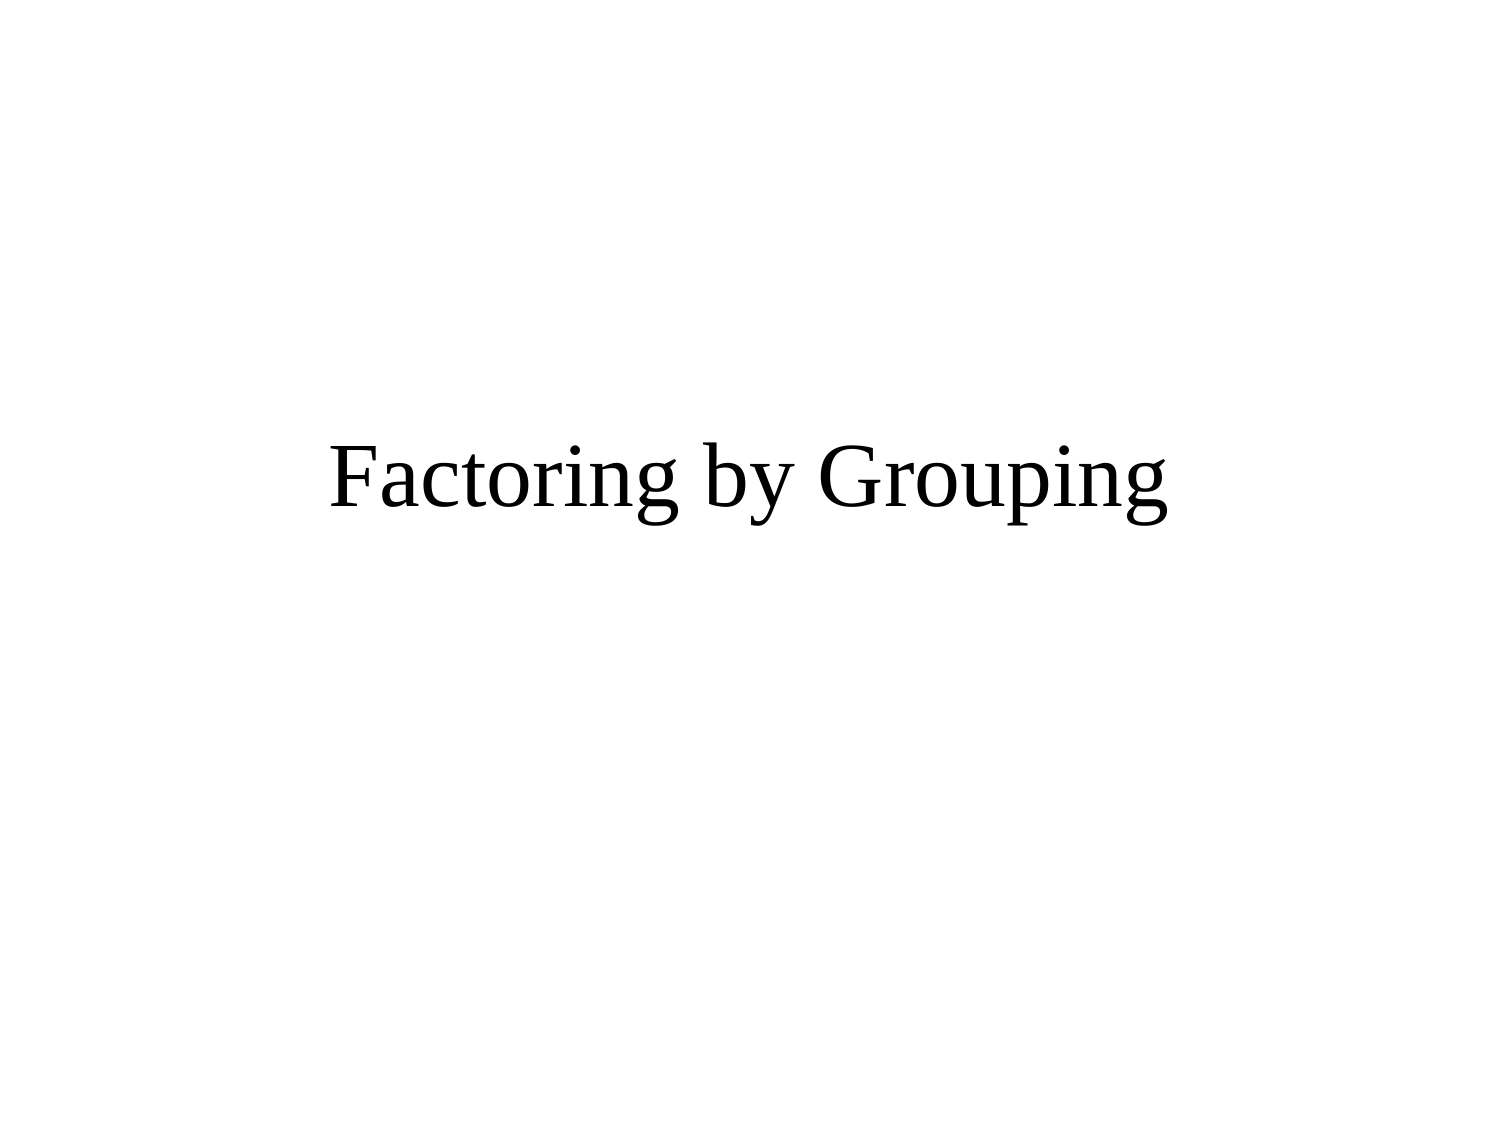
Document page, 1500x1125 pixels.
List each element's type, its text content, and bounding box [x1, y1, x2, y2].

title Factoring by Grouping [112, 349, 1388, 591]
